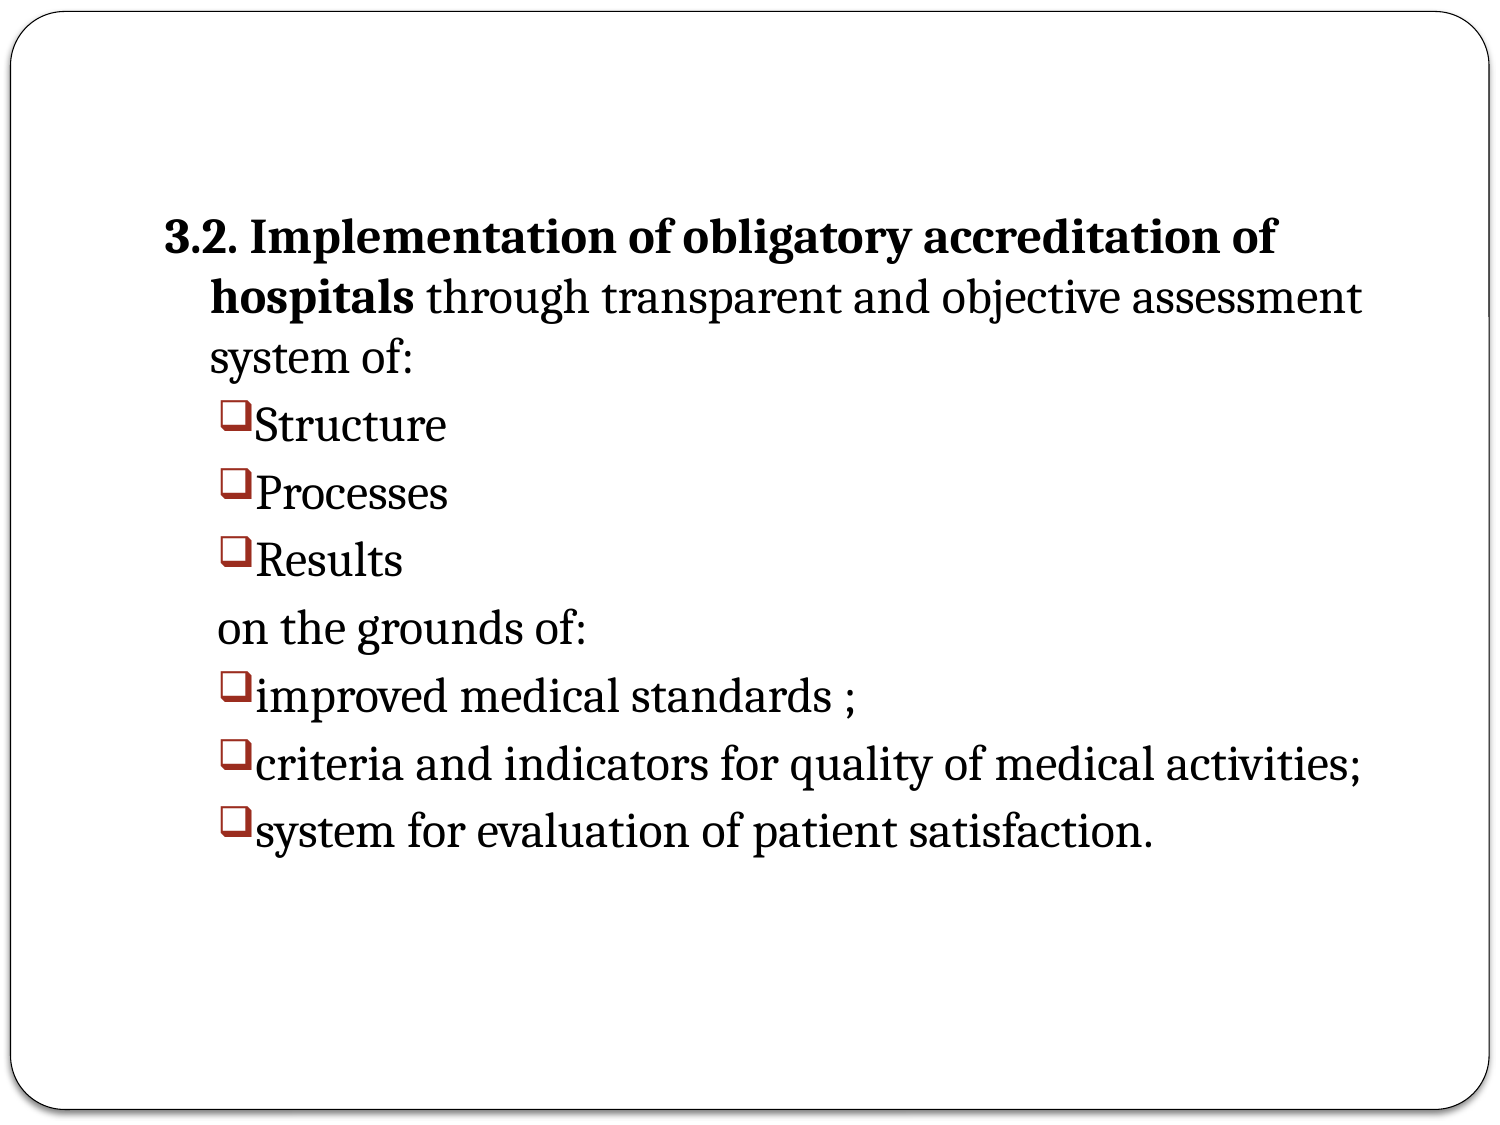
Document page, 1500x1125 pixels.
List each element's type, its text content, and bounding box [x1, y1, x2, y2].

list 3.2. Implementation of obligatory accreditation of hospitals through transparent and objective assessment system of: Structure Processes Results on the grounds of: improved medical standards ; criteria and indicators for quality of medical activities; system for evaluation of patient satisfaction. [150, 196, 1425, 947]
